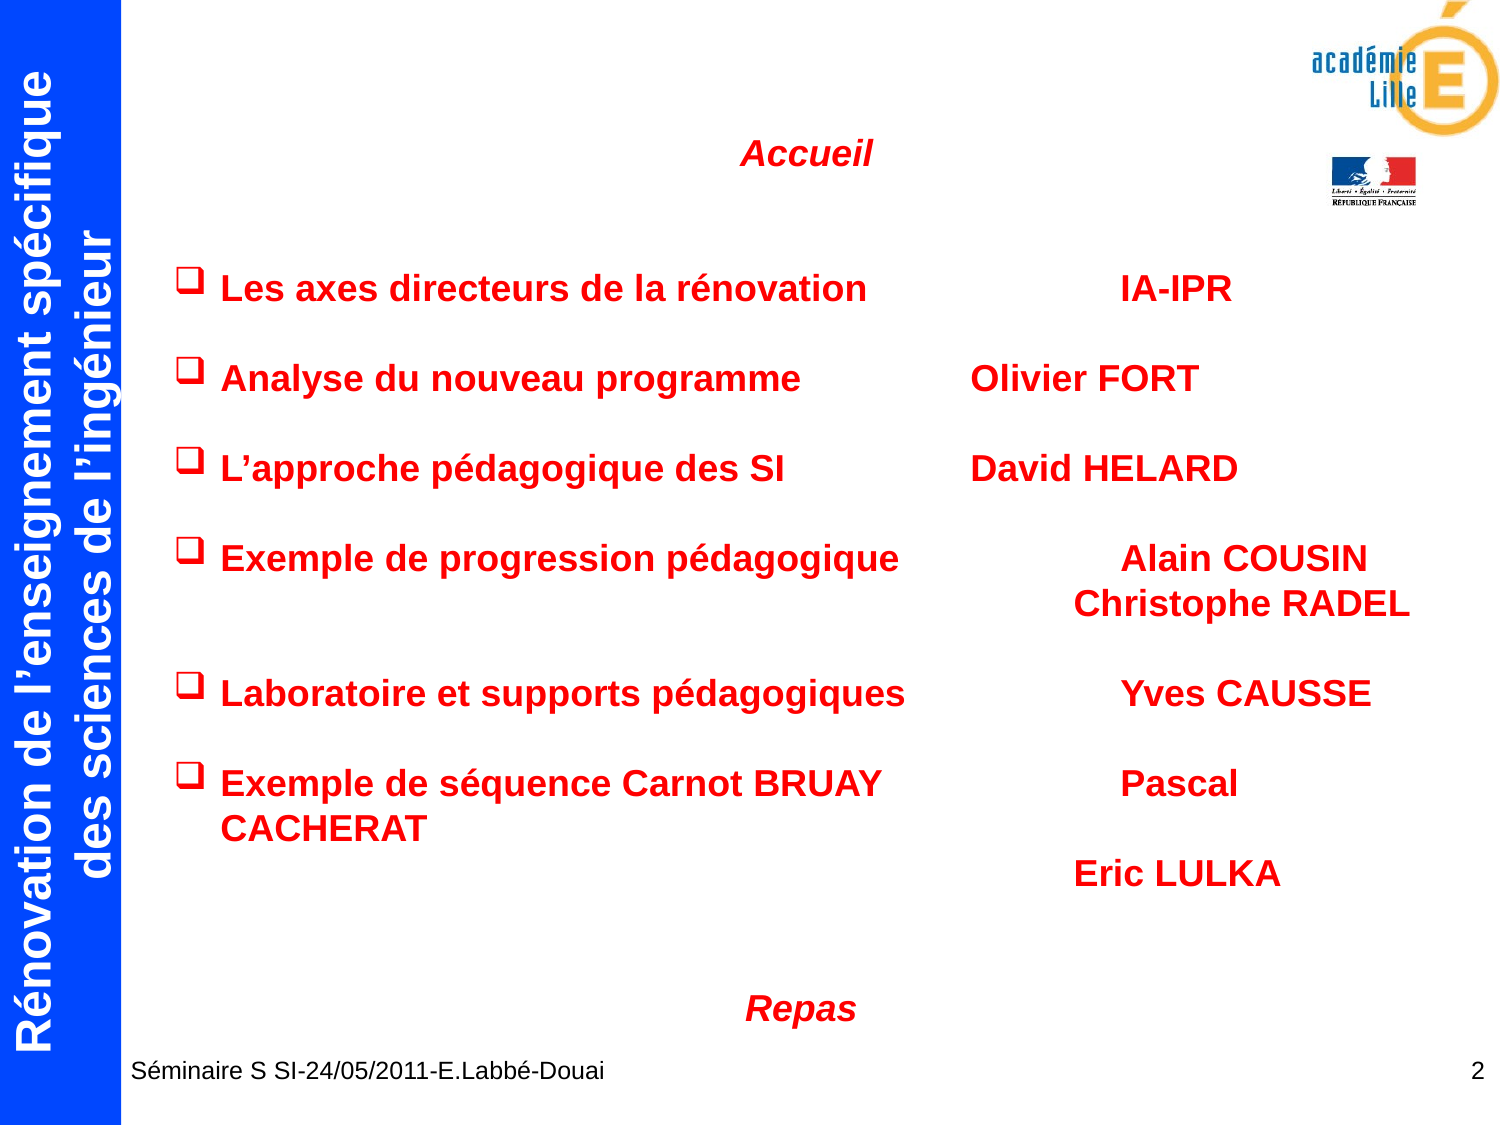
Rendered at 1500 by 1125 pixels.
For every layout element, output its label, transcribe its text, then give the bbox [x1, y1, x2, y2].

picture [1312, 0, 1500, 206]
slide_number 2 [1149, 1046, 1500, 1125]
footer Séminaire S SI-24/05/2011-E.Labbé-Douai [115, 1046, 938, 1125]
text_box Accueil Les axes directeurs de la rénovation IA-IPR Analyse du nouveau programme Olivier FORT L’approche pédagogique des SI David HELARD Exemple de progression pédagogique Alain COUSIN Christophe RADEL Laboratoire et supports pédagogiques Yves CAUSSE Exemple de séquence Carnot BRUAY Pascal CACHERAT Eric LULKA Repas [158, 121, 1455, 1037]
